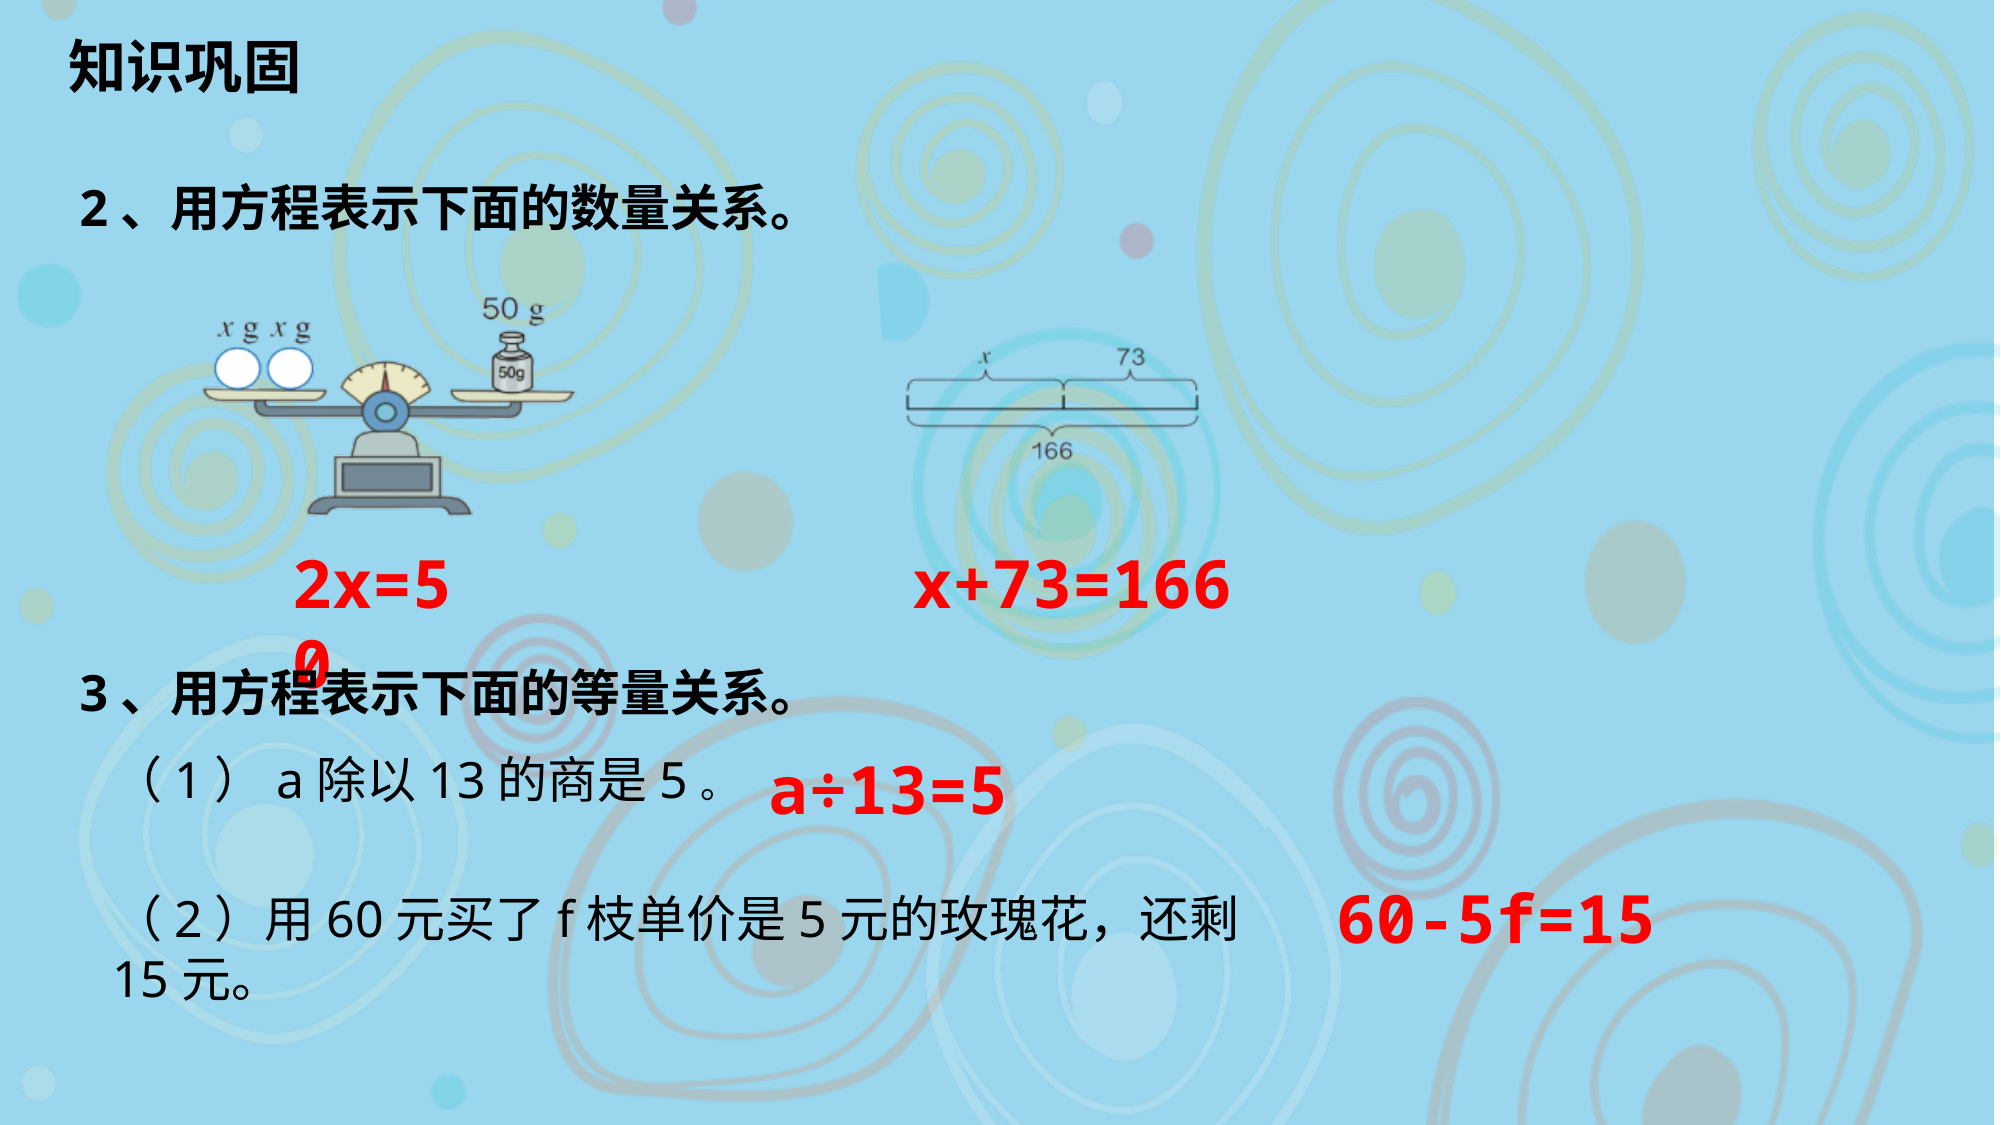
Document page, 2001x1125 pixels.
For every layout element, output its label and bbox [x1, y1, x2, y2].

picture [199, 285, 586, 524]
text_box [0, 0, 2000, 1125]
picture [897, 342, 1202, 466]
